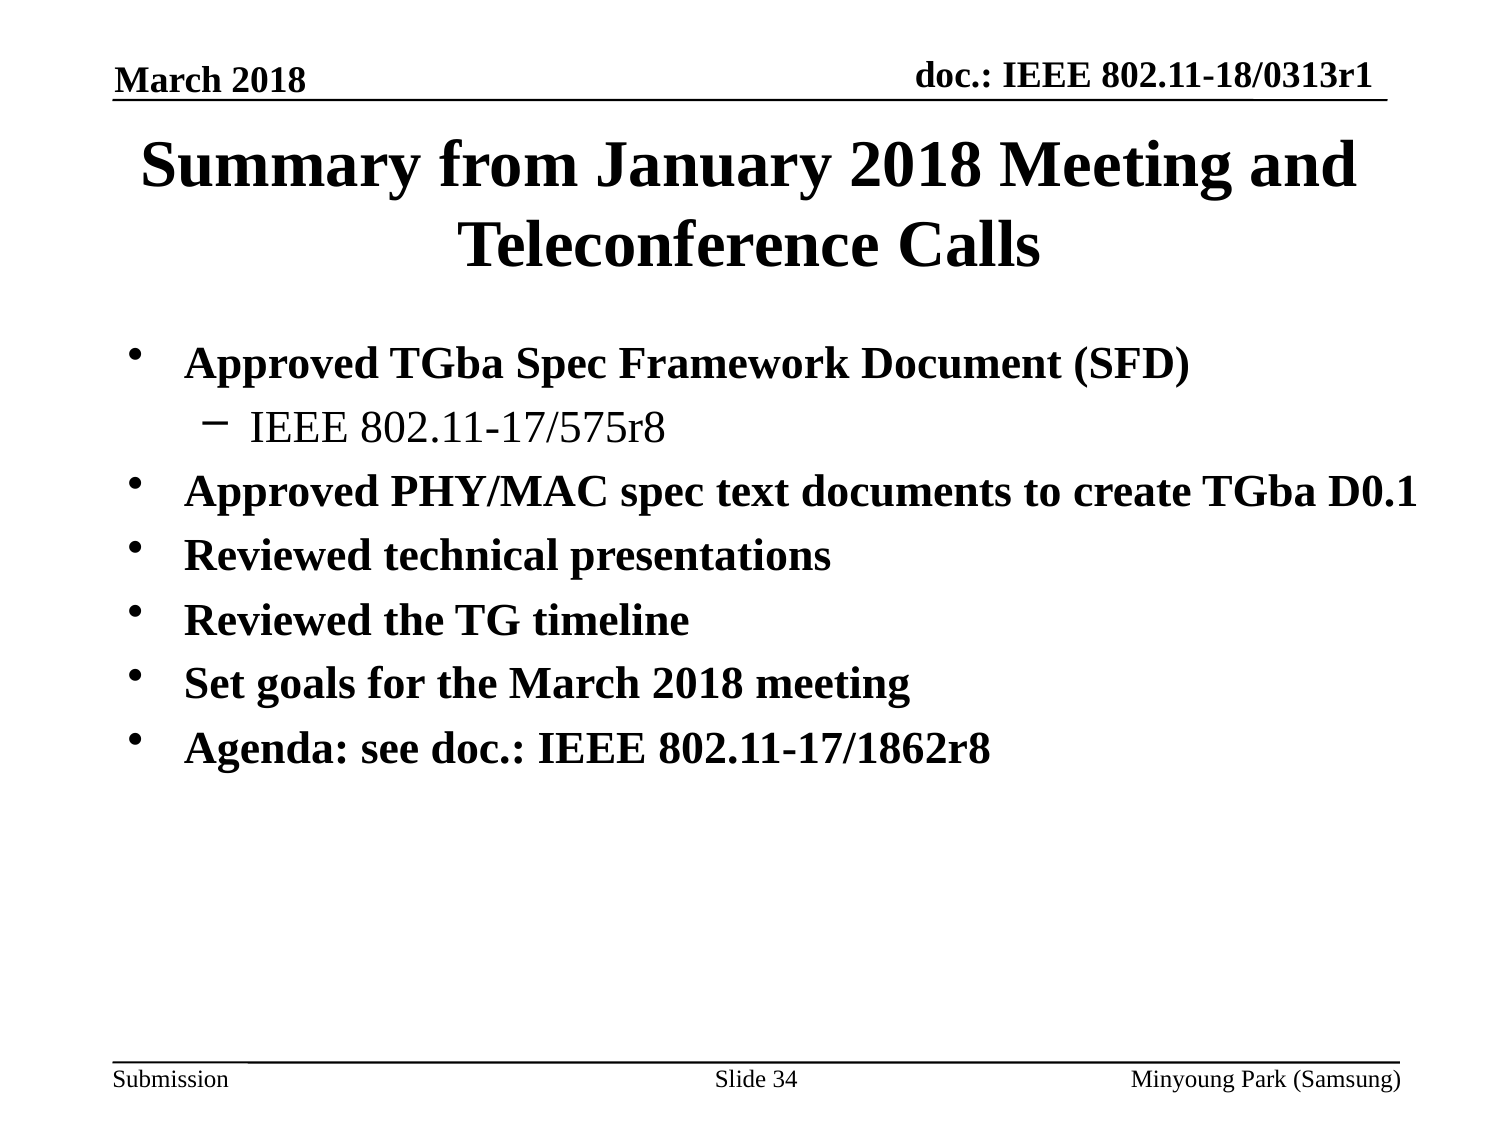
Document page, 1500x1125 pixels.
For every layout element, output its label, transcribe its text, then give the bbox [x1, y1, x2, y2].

list Approved TGba Spec Framework Document (SFD) IEEE 802.11-17/575r8 Approved PHY/MAC spec text documents to create TGba D0.1 Reviewed technical presentations Reviewed the TG timeline Set goals for the March 2018 meeting Agenda: see doc.: IEEE 802.11-17/1862r8 [112, 324, 1450, 1063]
footer Minyoung Park (Samsung) [949, 1061, 1402, 1093]
title Summary from January 2018 Meeting and Teleconference Calls [112, 112, 1388, 288]
slide_number Slide 34 [712, 1061, 800, 1093]
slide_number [114, 54, 335, 101]
